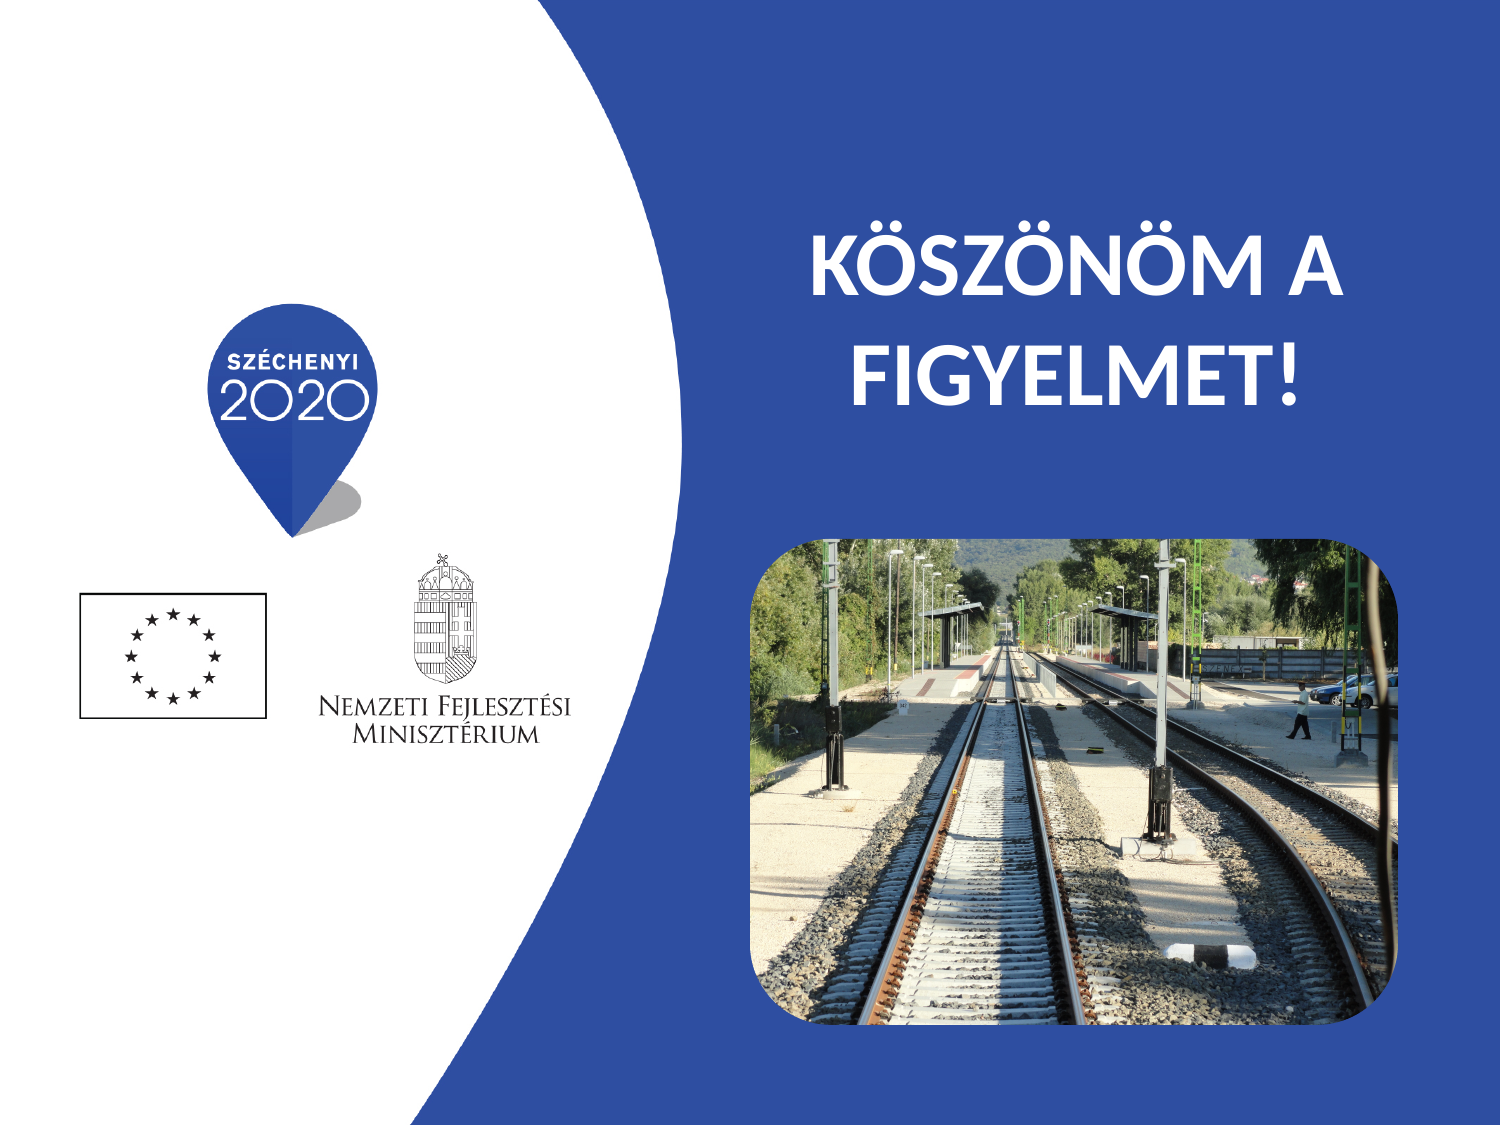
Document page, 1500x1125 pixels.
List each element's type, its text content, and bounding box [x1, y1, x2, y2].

title Köszönöm a figyelmet! [714, 196, 1440, 479]
picture [0, 0, 1500, 1125]
